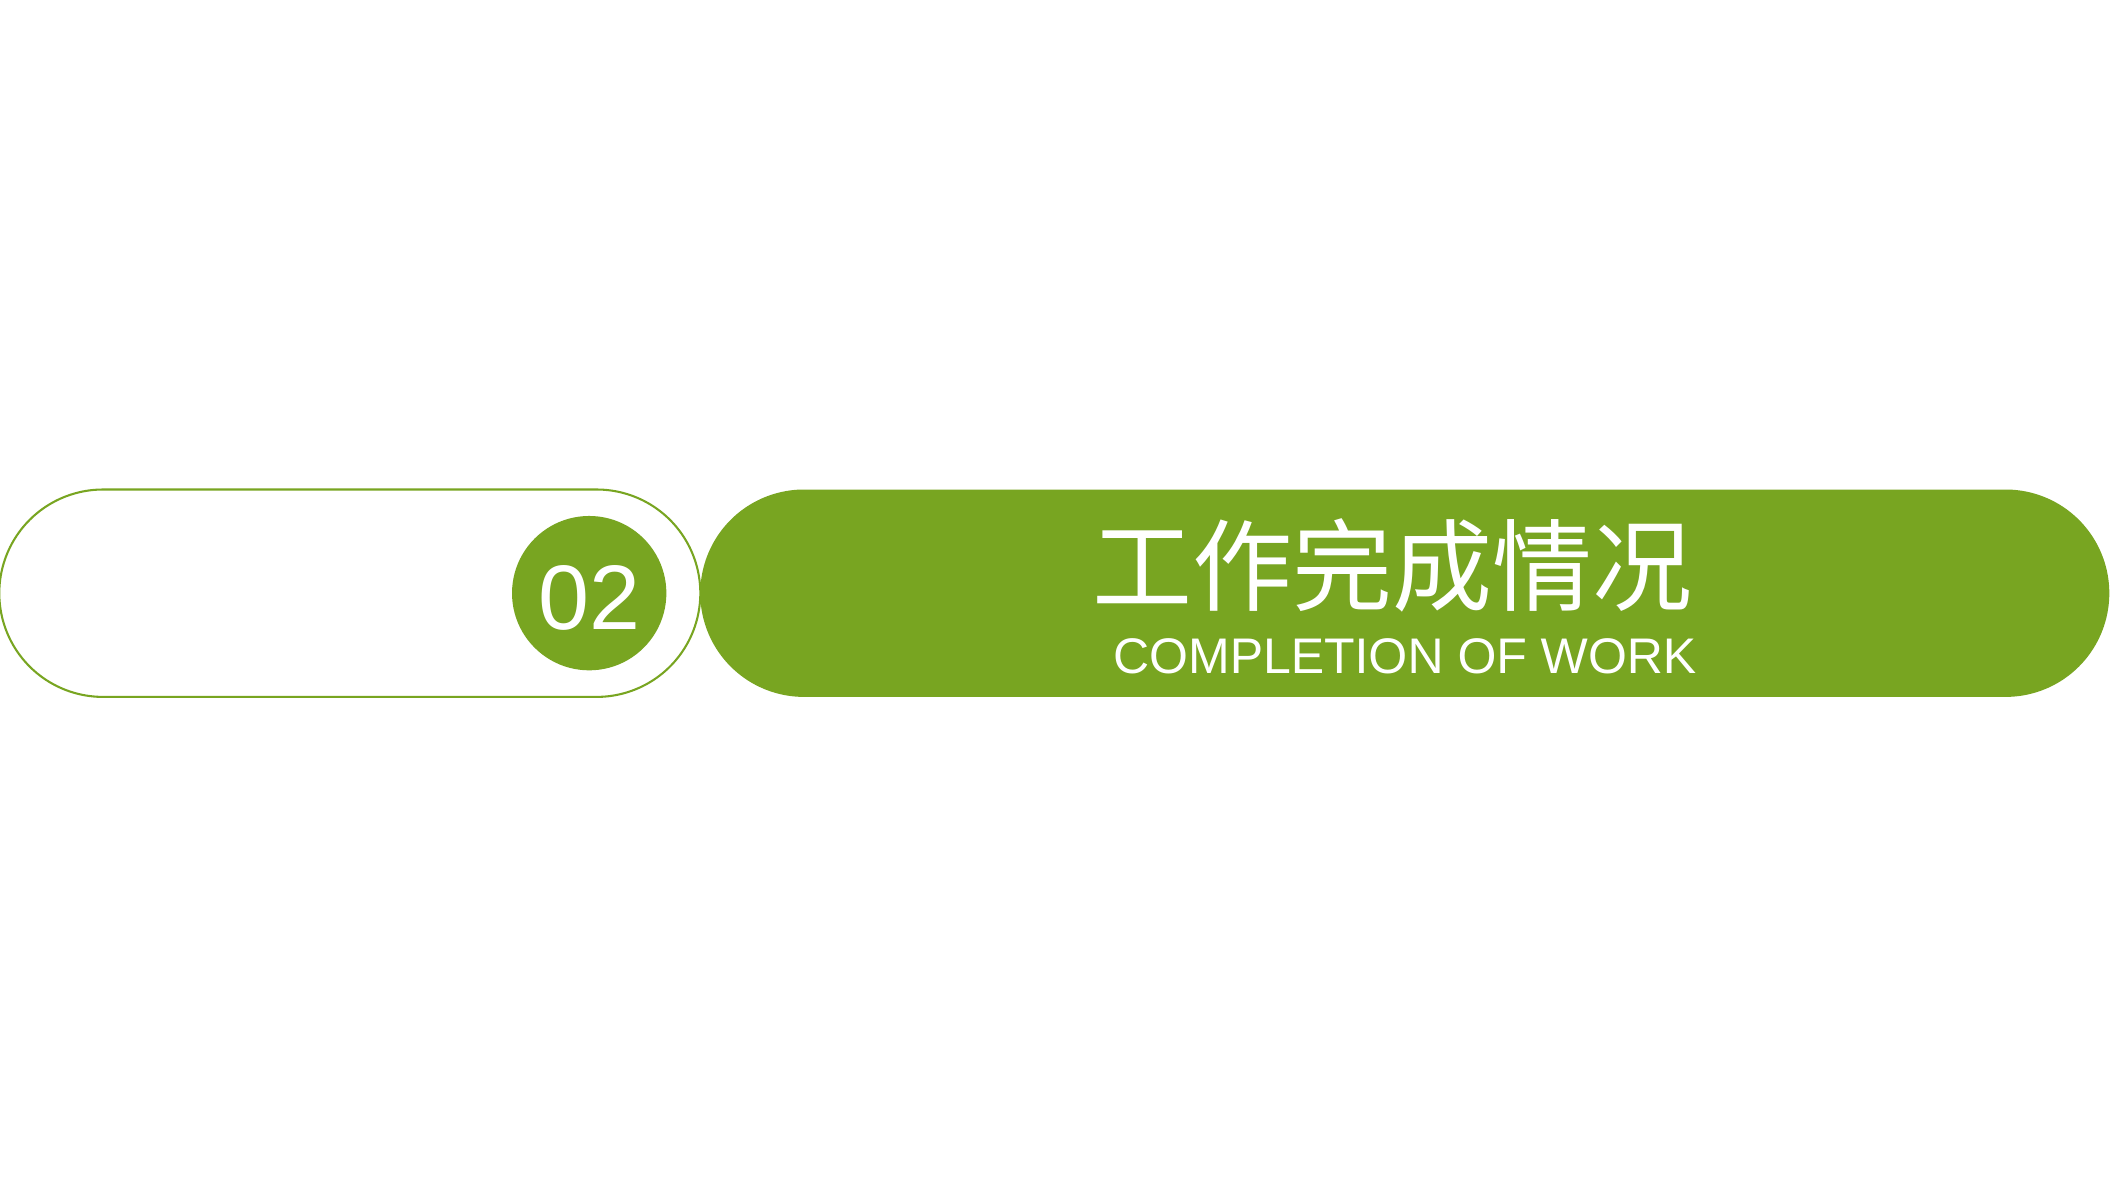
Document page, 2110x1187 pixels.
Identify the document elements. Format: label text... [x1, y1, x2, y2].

text_box 02 [510, 514, 668, 672]
text_box [0, 488, 700, 698]
text_box [699, 488, 2110, 698]
